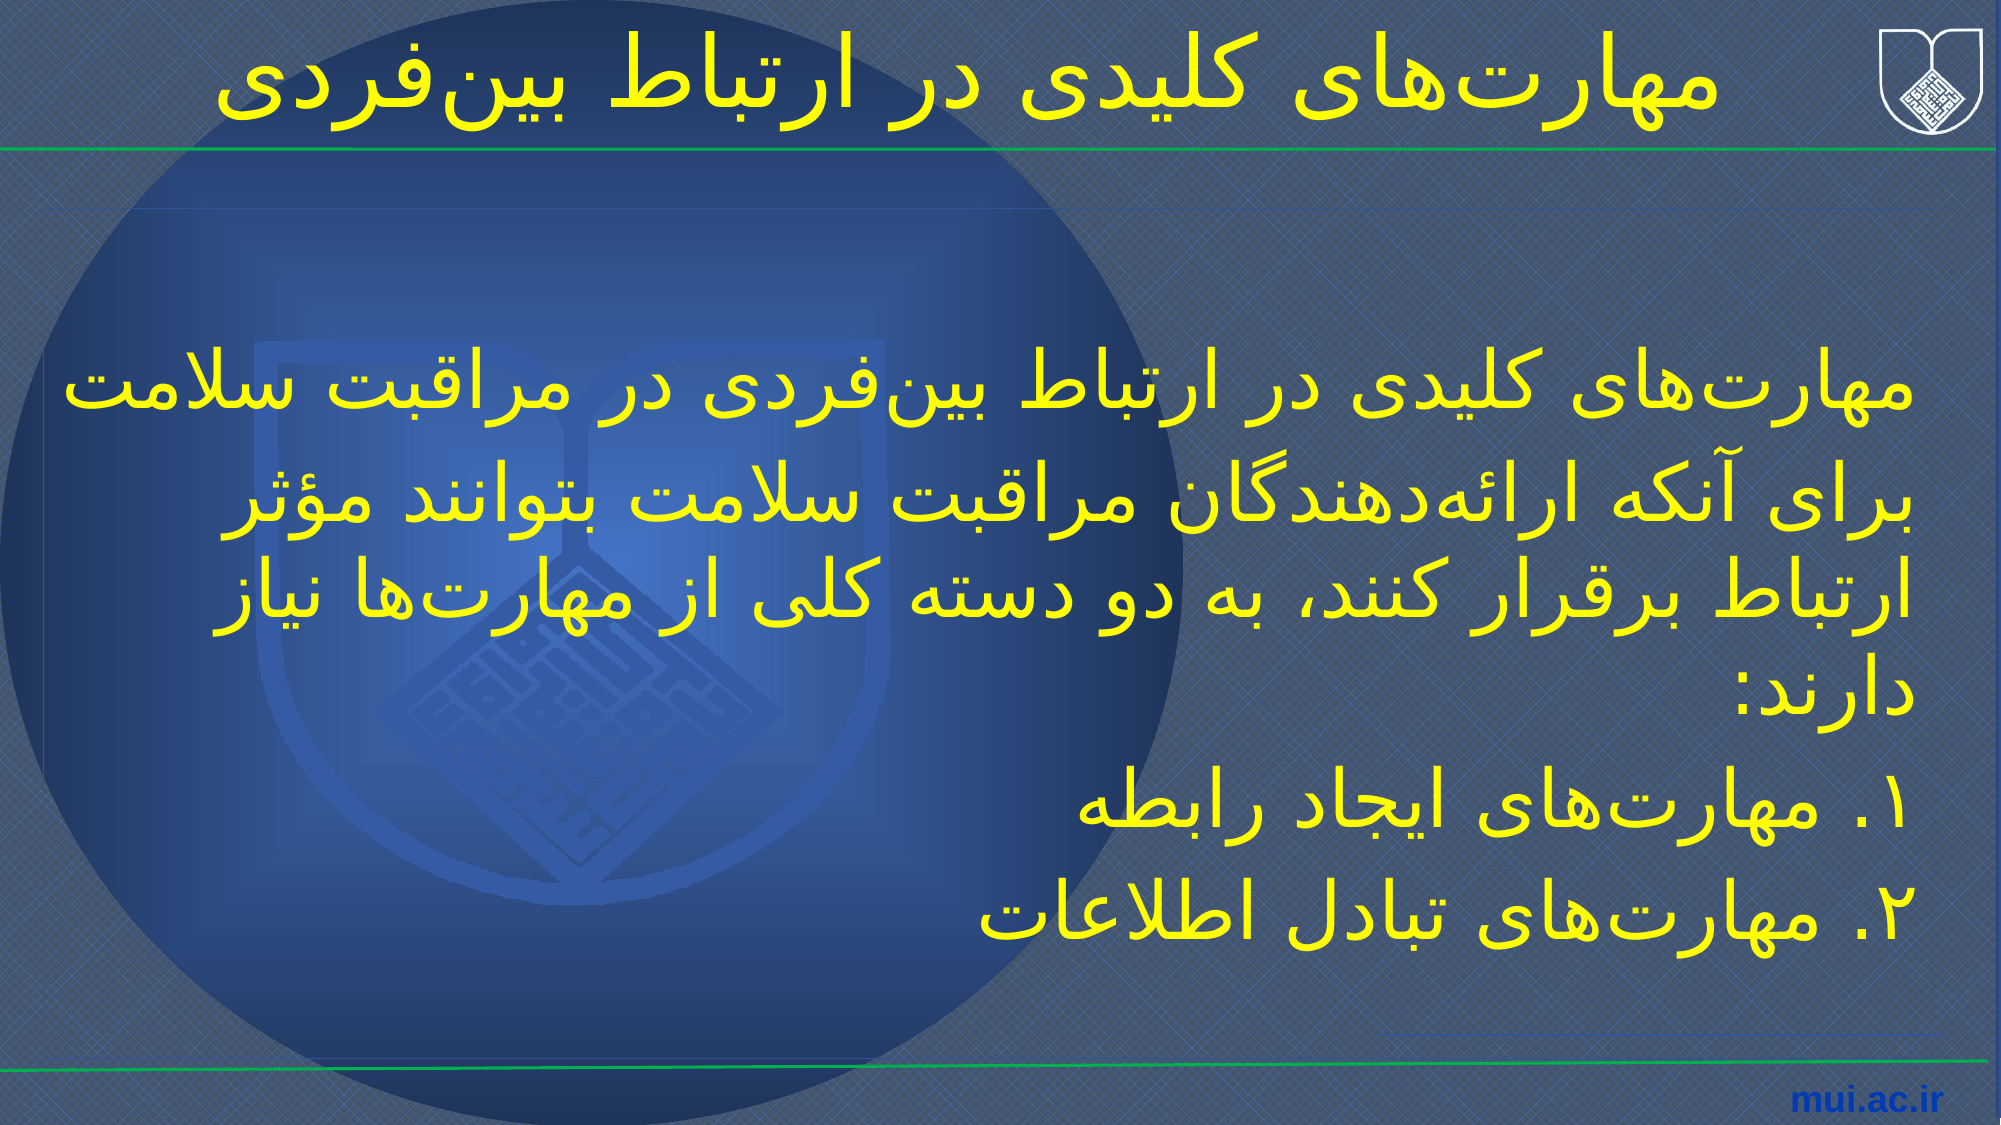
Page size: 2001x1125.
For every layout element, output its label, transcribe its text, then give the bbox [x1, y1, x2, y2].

picture [1874, 0, 1988, 138]
text_box مهارت‌های کلیدی در ارتباط بین‌فردی [31, 0, 1875, 117]
list مهارت‌های کلیدی در ارتباط بین‌فردی در مراقبت سلامت برای آنکه ارائه‌دهندگان مراقبت سلامت بتوانند مؤثر ارتباط برقرار کنند، به دو دسته کلی از مهارت‌ها نیاز دارند: ۱. مهارت‌های ایجاد رابطه ۲. مهارت‌های تبادل اطلاعات [43, 208, 1934, 1059]
